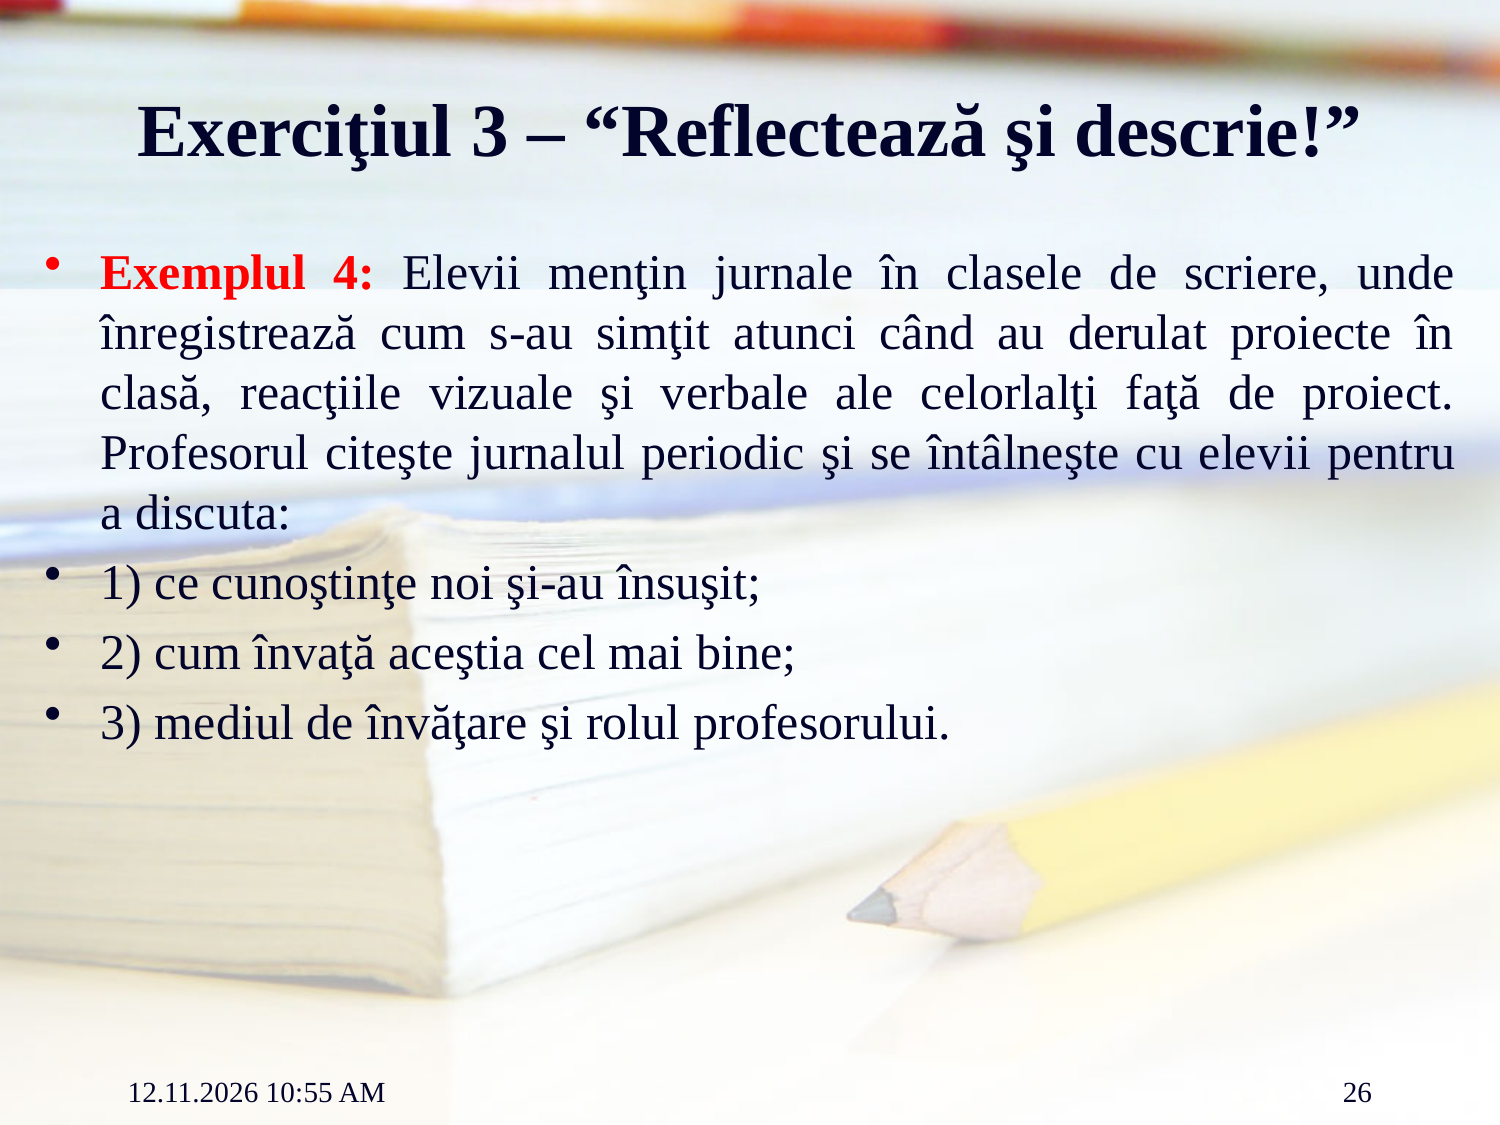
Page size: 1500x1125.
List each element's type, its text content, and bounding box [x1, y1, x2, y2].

slide_number 26 [1074, 1065, 1388, 1114]
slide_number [112, 1065, 426, 1114]
list Exemplul 4: Elevii menţin jurnale în clasele de scriere, unde înregistrează cum s-au simţit atunci când au derulat proiecte în clasă, reacţiile vizuale şi verbale ale celorlalţi faţă de proiect. Profesorul citeşte jurnalul periodic şi se întâlneşte cu elevii pentru a discuta: 1) ce cunoştinţe noi şi-au însuşit; 2) cum învaţă aceştia cel mai bine; 3) mediul de învăţare şi rolul profesorului. [29, 231, 1471, 1044]
title Exerciţiul 3 – “Reflectează şi descrie!” [29, 32, 1471, 221]
picture [0, 0, 1500, 1125]
